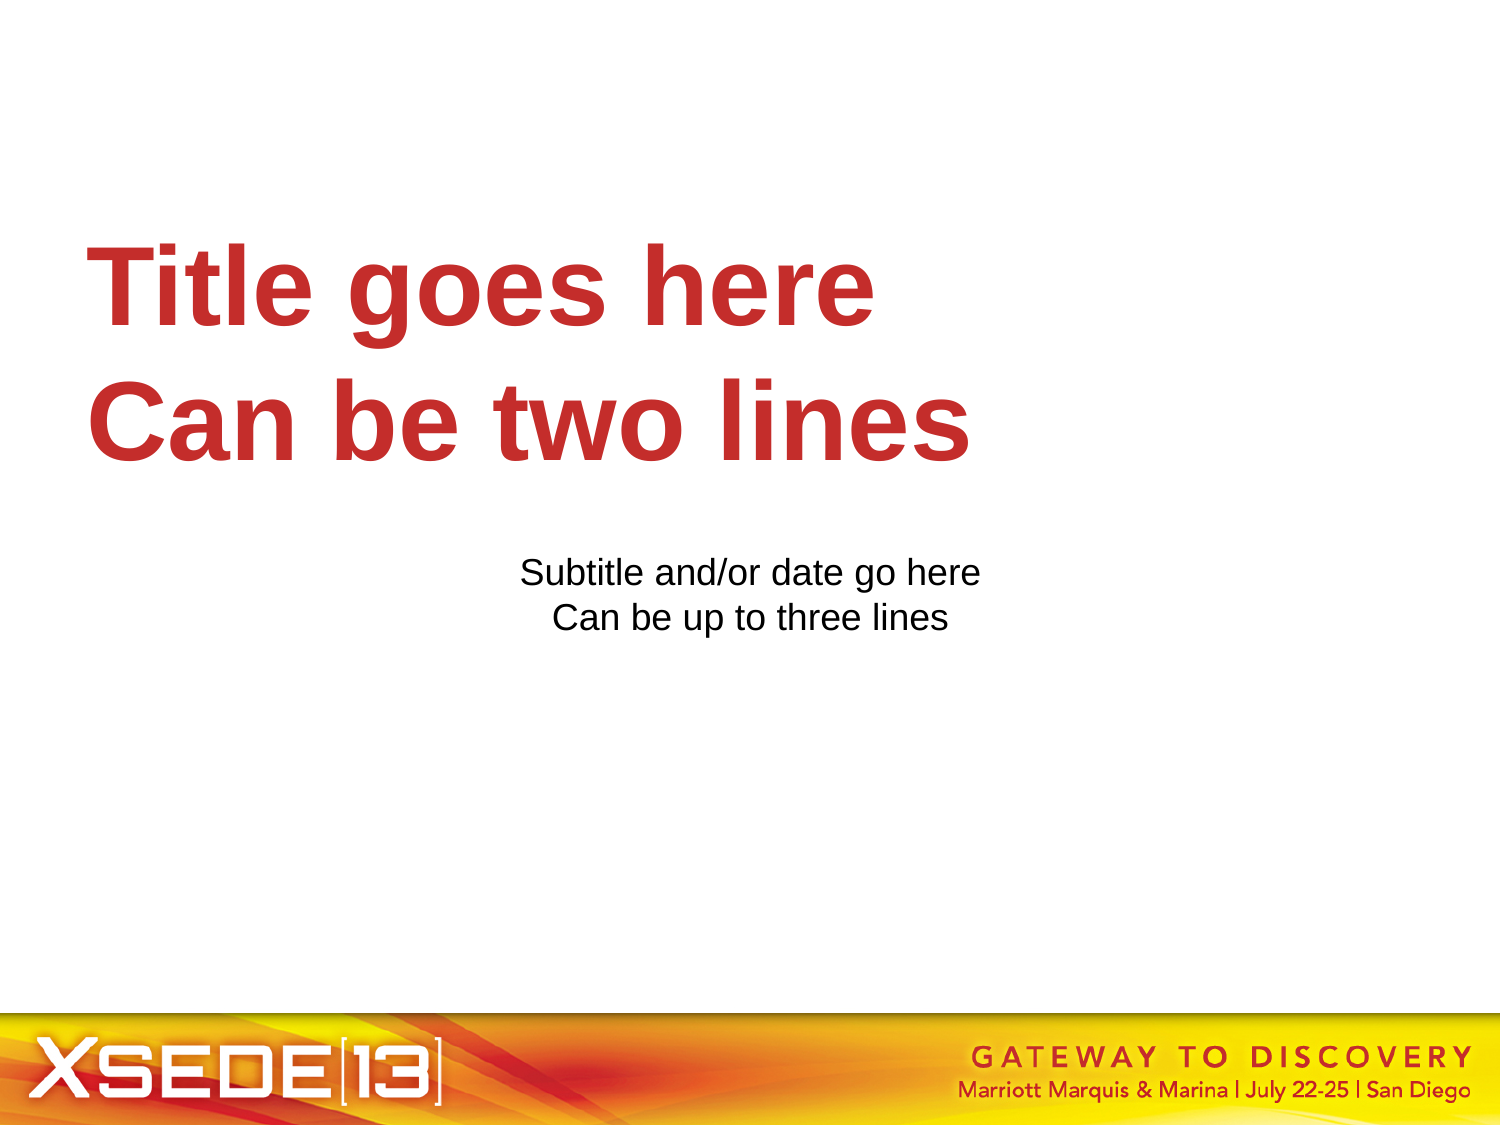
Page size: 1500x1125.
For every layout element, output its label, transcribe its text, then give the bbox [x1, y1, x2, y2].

subtitle Subtitle and/or date go here Can be up to three lines [71, 540, 1430, 855]
title Title goes here Can be two lines [71, 205, 1430, 540]
picture [0, 984, 1500, 1125]
